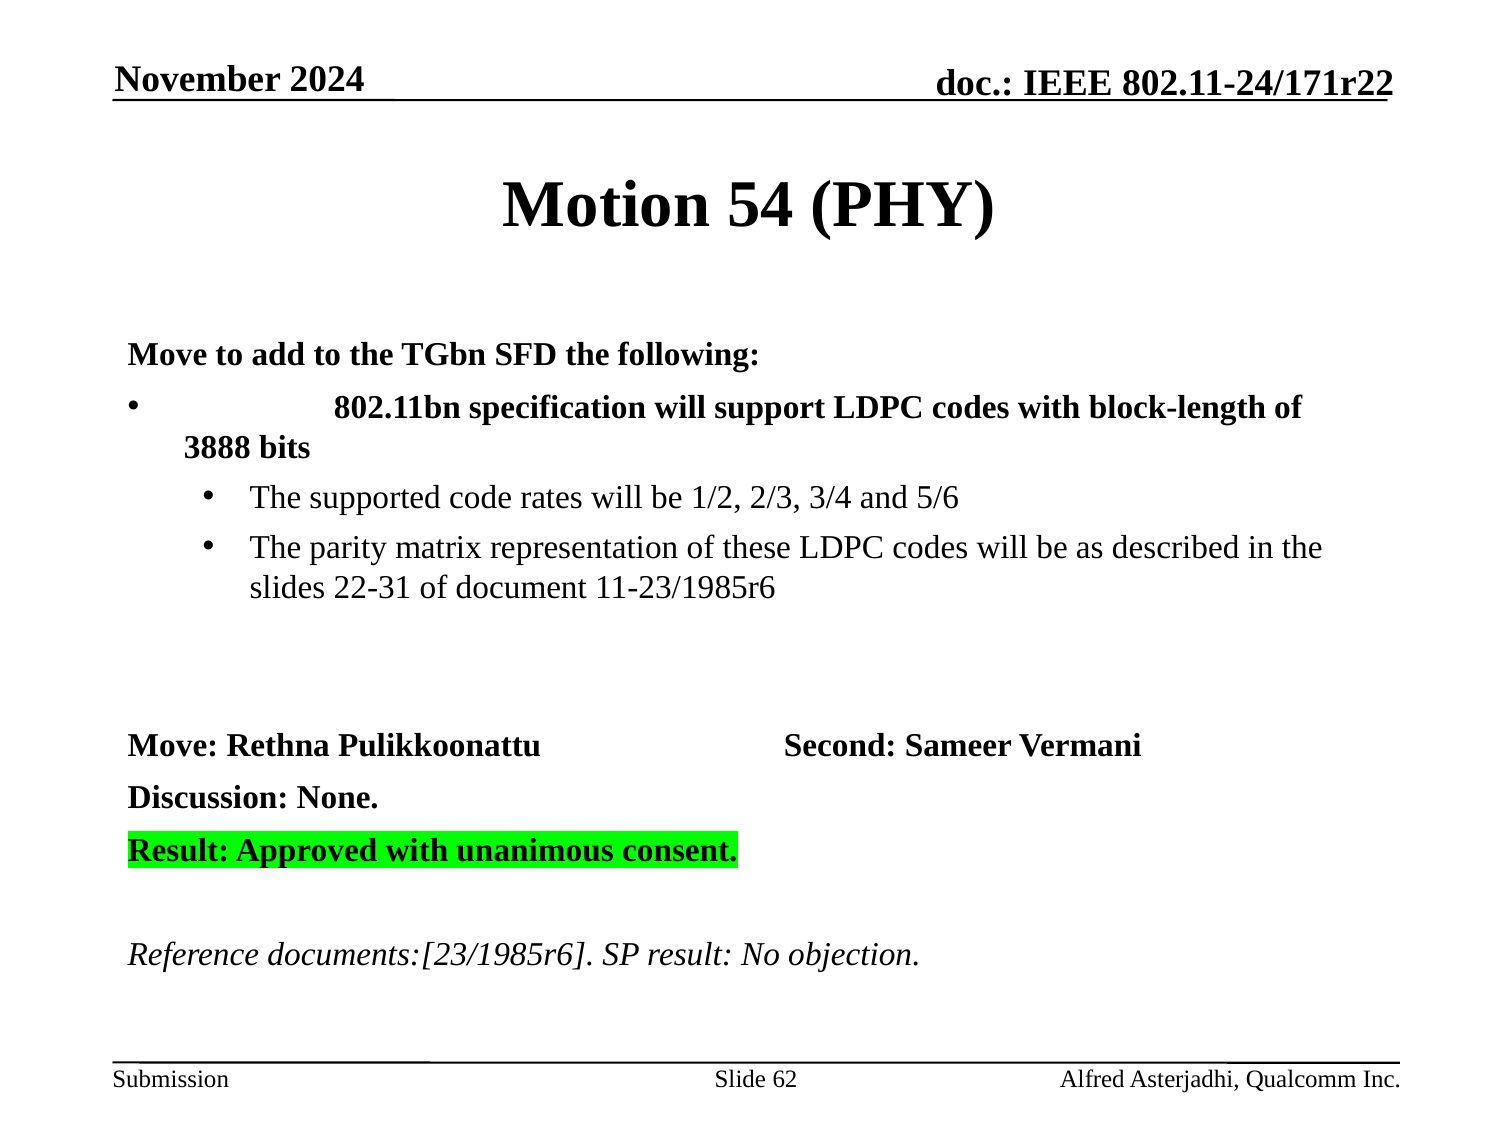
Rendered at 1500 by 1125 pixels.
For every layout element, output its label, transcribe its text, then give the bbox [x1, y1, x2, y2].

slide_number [114, 54, 423, 100]
title Motion 54 (PHY) [112, 112, 1388, 288]
footer Alfred Asterjadhi, Qualcomm Inc. [878, 1061, 1402, 1093]
list Move to add to the TGbn SFD the following: 802.11bn specification will support LDPC codes with block-length of 3888 bits The supported code rates will be 1/2, 2/3, 3/4 and 5/6 The parity matrix representation of these LDPC codes will be as described in the slides 22-31 of document 11-23/1985r6 Move: Rethna Pulikkoonattu Second: Sameer Vermani Discussion: None. Result: Approved with unanimous consent. Reference documents:[23/1985r6]. SP result: No objection. [112, 324, 1388, 1000]
slide_number Slide 62 [712, 1061, 800, 1123]
